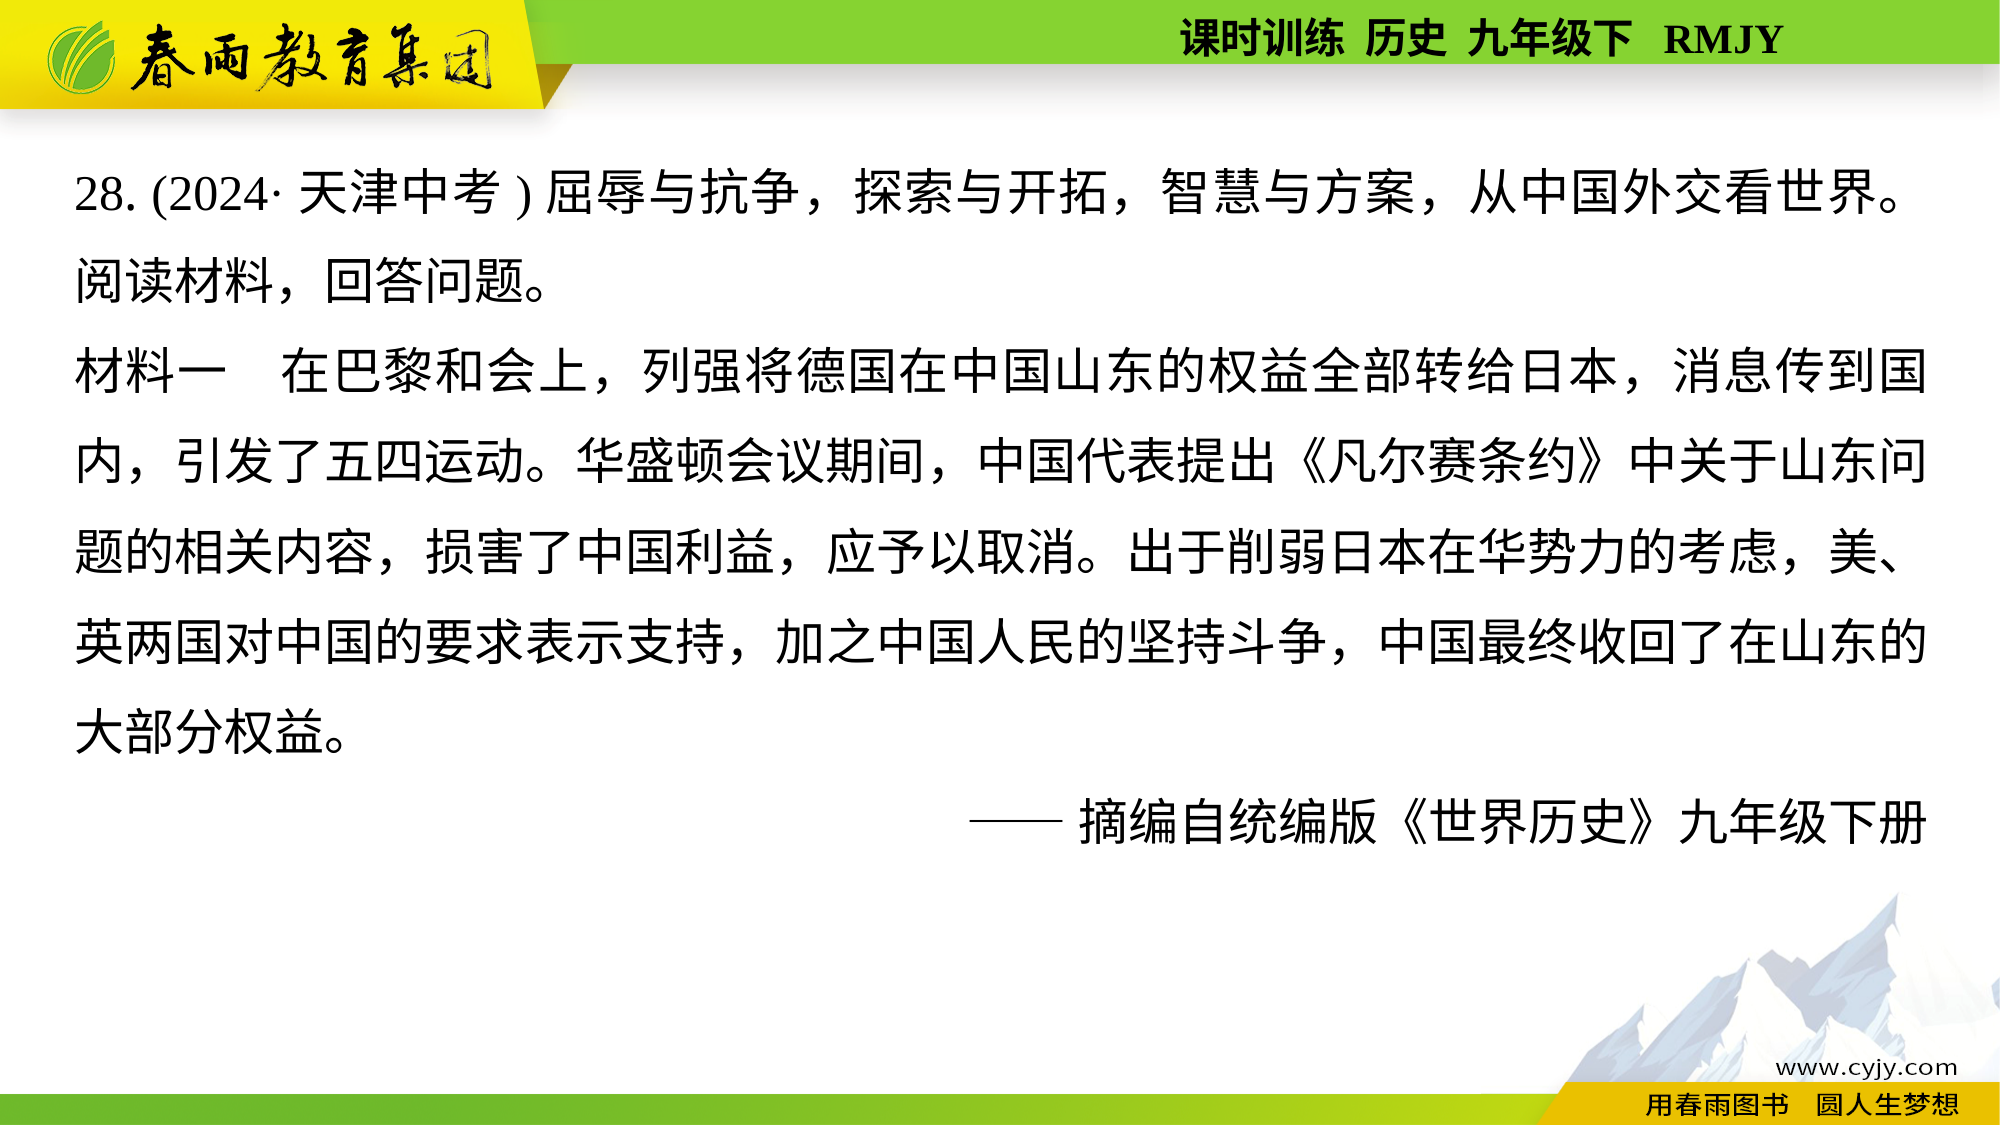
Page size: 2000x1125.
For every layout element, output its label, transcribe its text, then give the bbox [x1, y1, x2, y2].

list 28. (2024·天津中考)屈辱与抗争，探索与开拓，智慧与方案，从中国外交看世界。阅读材料，回答问题。 材料一 在巴黎和会上，列强将德国在中国山东的权益全部转给日本，消息传到国内，引发了五四运动。华盛顿会议期间，中国代表提出《凡尔赛条约》中关于山东问题的相关内容，损害了中国利益，应予以取消。出于削弱日本在华势力的考虑，美、英两国对中国的要求表示支持，加之中国人民的坚持斗争，中国最终收回了在山东的大部分权益。 ——摘编自统编版《世界历史》九年级下册 [59, 122, 1944, 854]
picture [0, 0, 2000, 1125]
